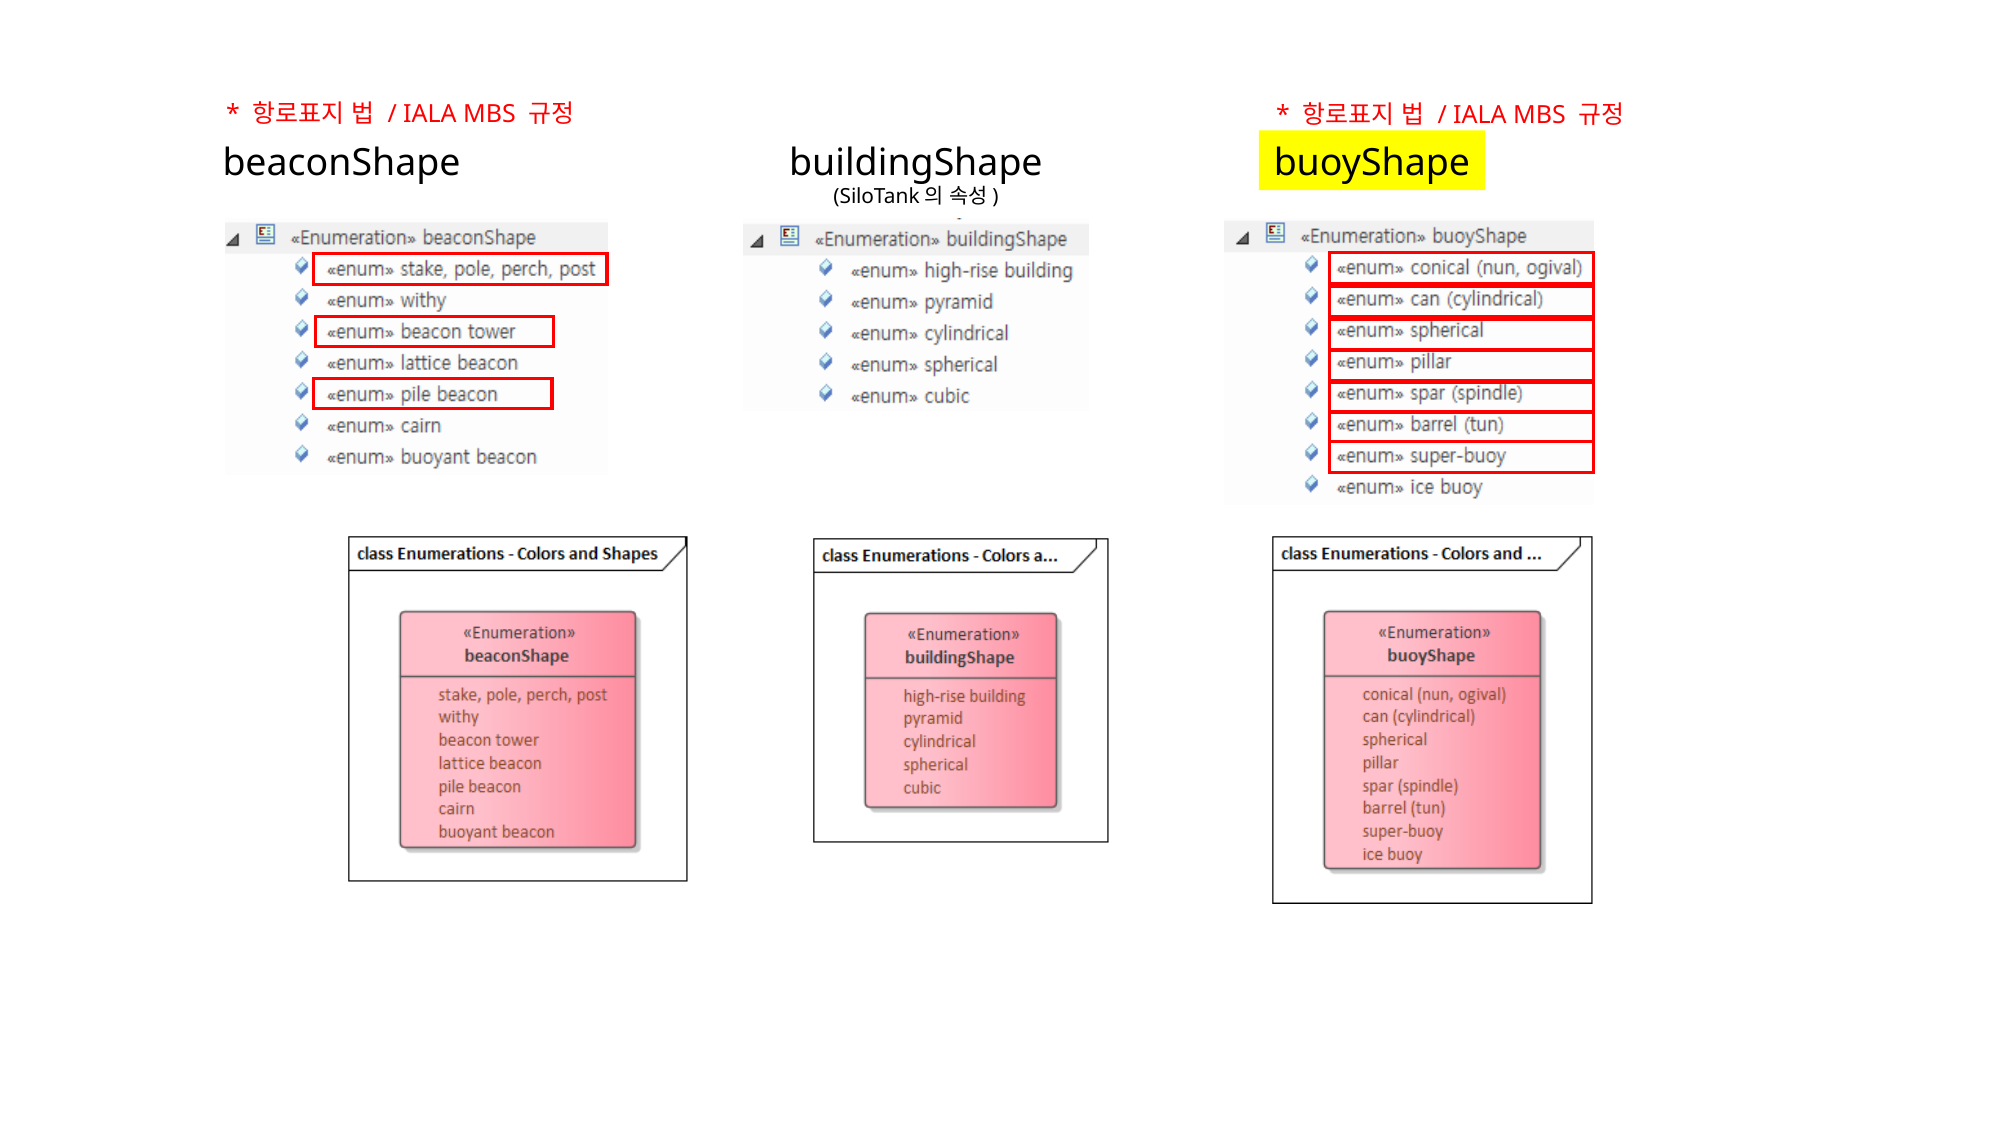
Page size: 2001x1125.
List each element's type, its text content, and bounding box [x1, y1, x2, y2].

picture [225, 218, 608, 475]
text_box beaconShape [207, 130, 476, 191]
picture [1271, 535, 1594, 905]
picture [812, 537, 1110, 844]
text_box * 항로표지 법 / IALA MBS 규정 [1261, 91, 1897, 136]
picture [347, 535, 689, 883]
picture [743, 218, 1089, 411]
text_box buildingShape (SiloTank의 속성) [774, 130, 1058, 216]
text_box * 항로표지 법 / IALA MBS 규정 [211, 90, 847, 135]
text_box buoyShape [1258, 130, 1485, 191]
picture [1224, 218, 1594, 505]
